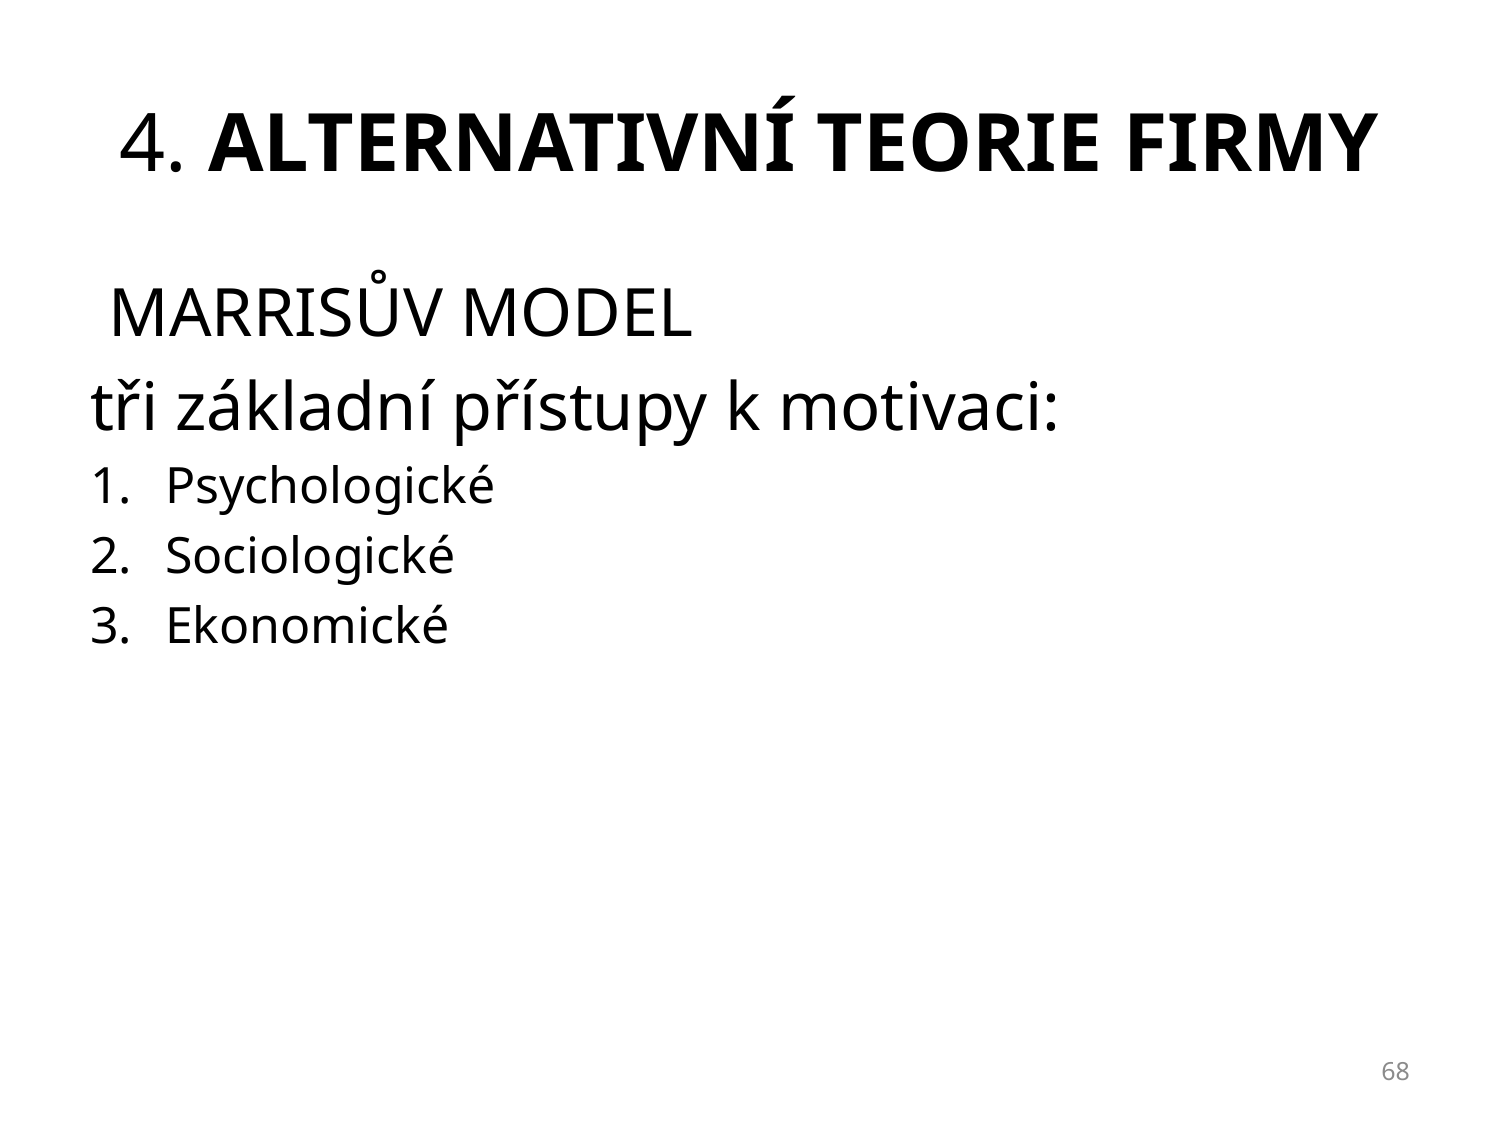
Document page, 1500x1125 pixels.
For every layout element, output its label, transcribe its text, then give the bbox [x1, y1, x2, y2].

list MARRISŮV MODEL tři základní přístupy k motivaci: Psychologické Sociologické Ekonomické [75, 262, 1425, 1005]
title 4. ALTERNATIVNÍ TEORIE FIRMY [75, 45, 1425, 233]
slide_number 68 [1074, 1042, 1425, 1103]
